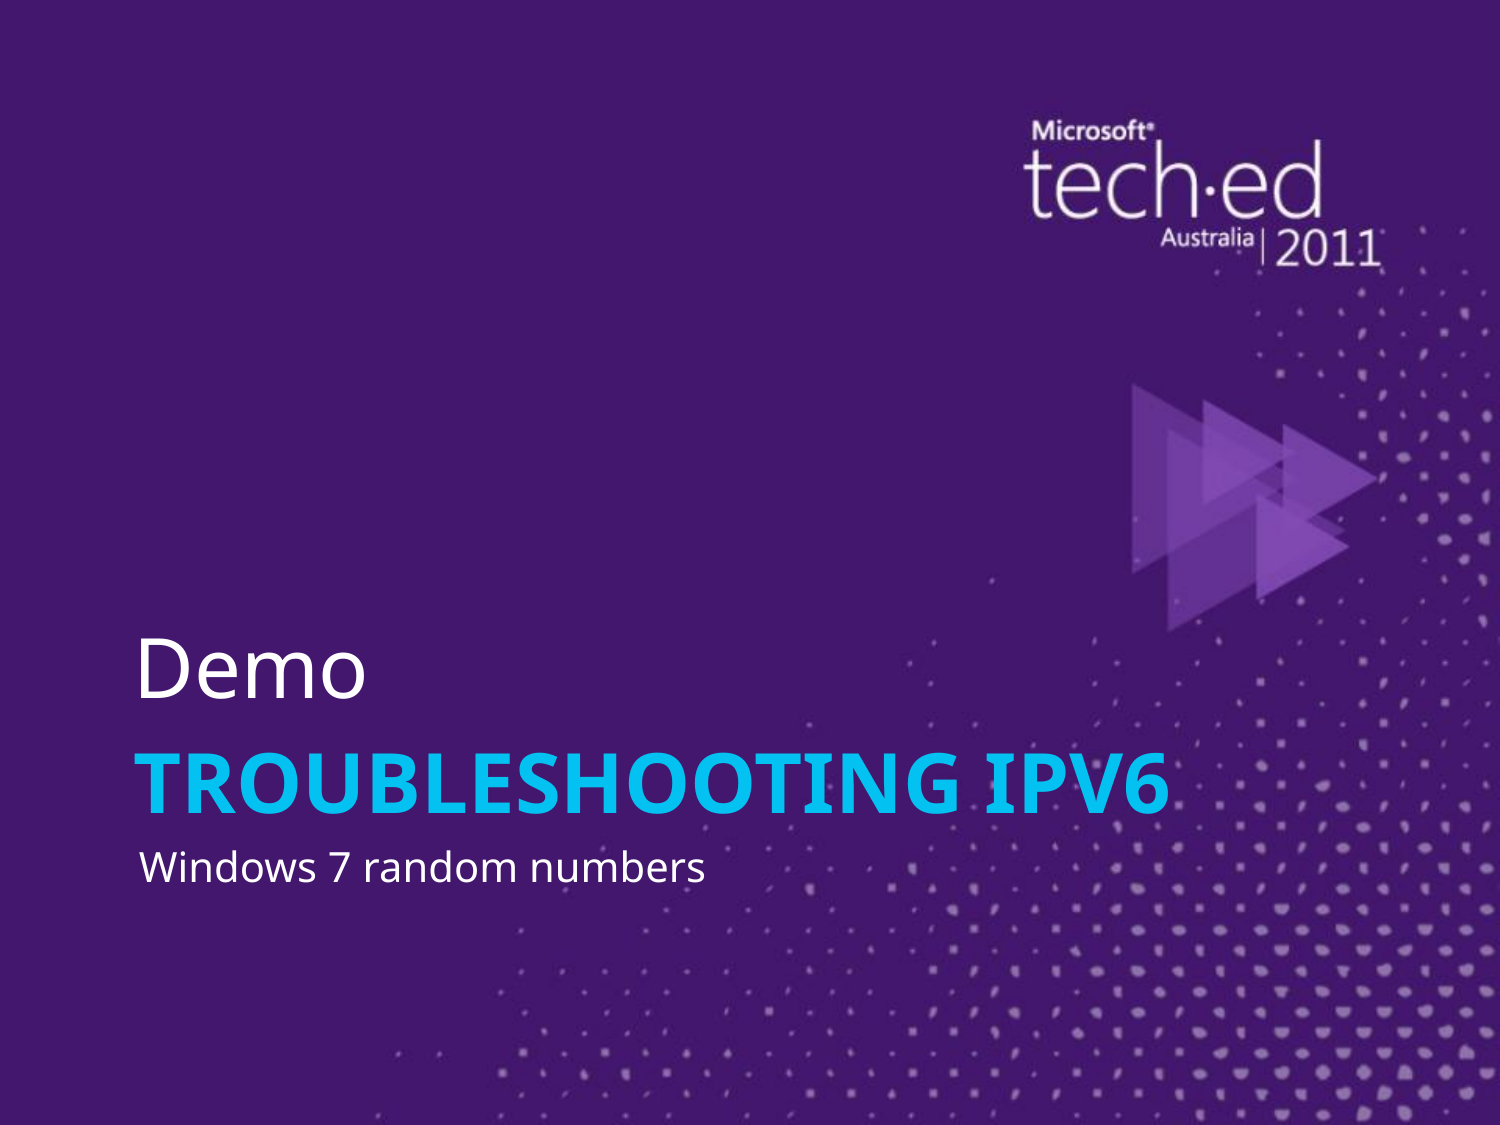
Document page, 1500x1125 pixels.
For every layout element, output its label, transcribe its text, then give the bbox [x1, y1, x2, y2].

picture [0, 0, 1500, 1125]
subtitle Windows 7 random numbers [123, 822, 1272, 899]
title Troubleshooting IPv6 [118, 723, 1394, 947]
list Demo [118, 476, 1394, 723]
